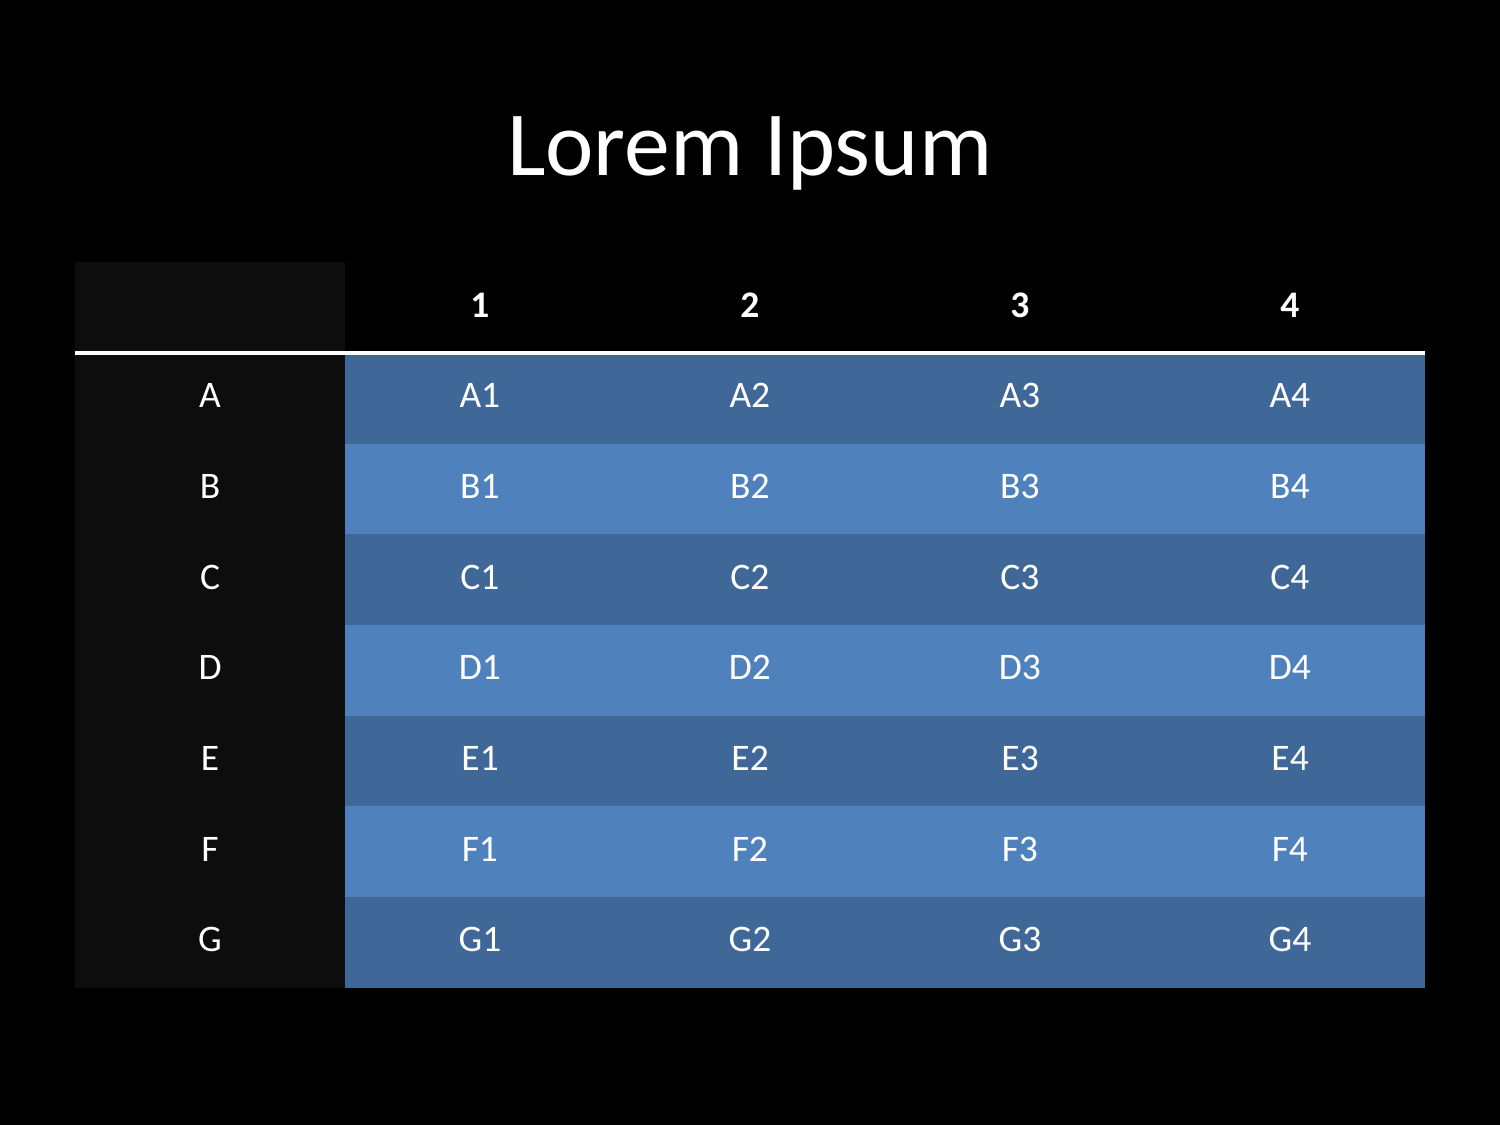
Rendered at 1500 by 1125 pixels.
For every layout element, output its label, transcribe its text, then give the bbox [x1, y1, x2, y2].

table_cell F [75, 806, 345, 897]
table_cell G4 [1155, 897, 1425, 988]
table_cell C [75, 534, 345, 625]
table_cell E1 [345, 716, 615, 806]
table_cell F3 [885, 806, 1155, 897]
table_cell F4 [1155, 806, 1425, 897]
table_cell C2 [615, 534, 885, 625]
table_cell D3 [885, 625, 1155, 716]
table_cell A4 [1155, 355, 1425, 444]
table_cell A3 [885, 355, 1155, 444]
table_cell B [75, 444, 345, 534]
table_cell D4 [1155, 625, 1425, 716]
table_cell A2 [615, 355, 885, 444]
table_cell D2 [615, 625, 885, 716]
table_header [75, 262, 345, 351]
table_cell A [75, 355, 345, 444]
table_cell E3 [885, 716, 1155, 806]
table_header 2 [615, 262, 885, 351]
table_cell D [75, 625, 345, 716]
table_cell G [75, 897, 345, 988]
table_cell C1 [345, 534, 615, 625]
table_cell E4 [1155, 716, 1425, 806]
table_cell F1 [345, 806, 615, 897]
table_header 3 [885, 262, 1155, 351]
table_cell G3 [885, 897, 1155, 988]
table_cell A1 [345, 355, 615, 444]
title Lorem Ipsum [75, 45, 1425, 233]
table_cell B1 [345, 444, 615, 534]
table_cell E2 [615, 716, 885, 806]
table_header 1 [345, 262, 615, 351]
table_cell B4 [1155, 444, 1425, 534]
table_cell F2 [615, 806, 885, 897]
table_cell G1 [345, 897, 615, 988]
table_cell D1 [345, 625, 615, 716]
table_cell B2 [615, 444, 885, 534]
table_cell C3 [885, 534, 1155, 625]
table_cell G2 [615, 897, 885, 988]
table_header 4 [1155, 262, 1425, 351]
table_cell E [75, 716, 345, 806]
table_cell C4 [1155, 534, 1425, 625]
table_cell B3 [885, 444, 1155, 534]
